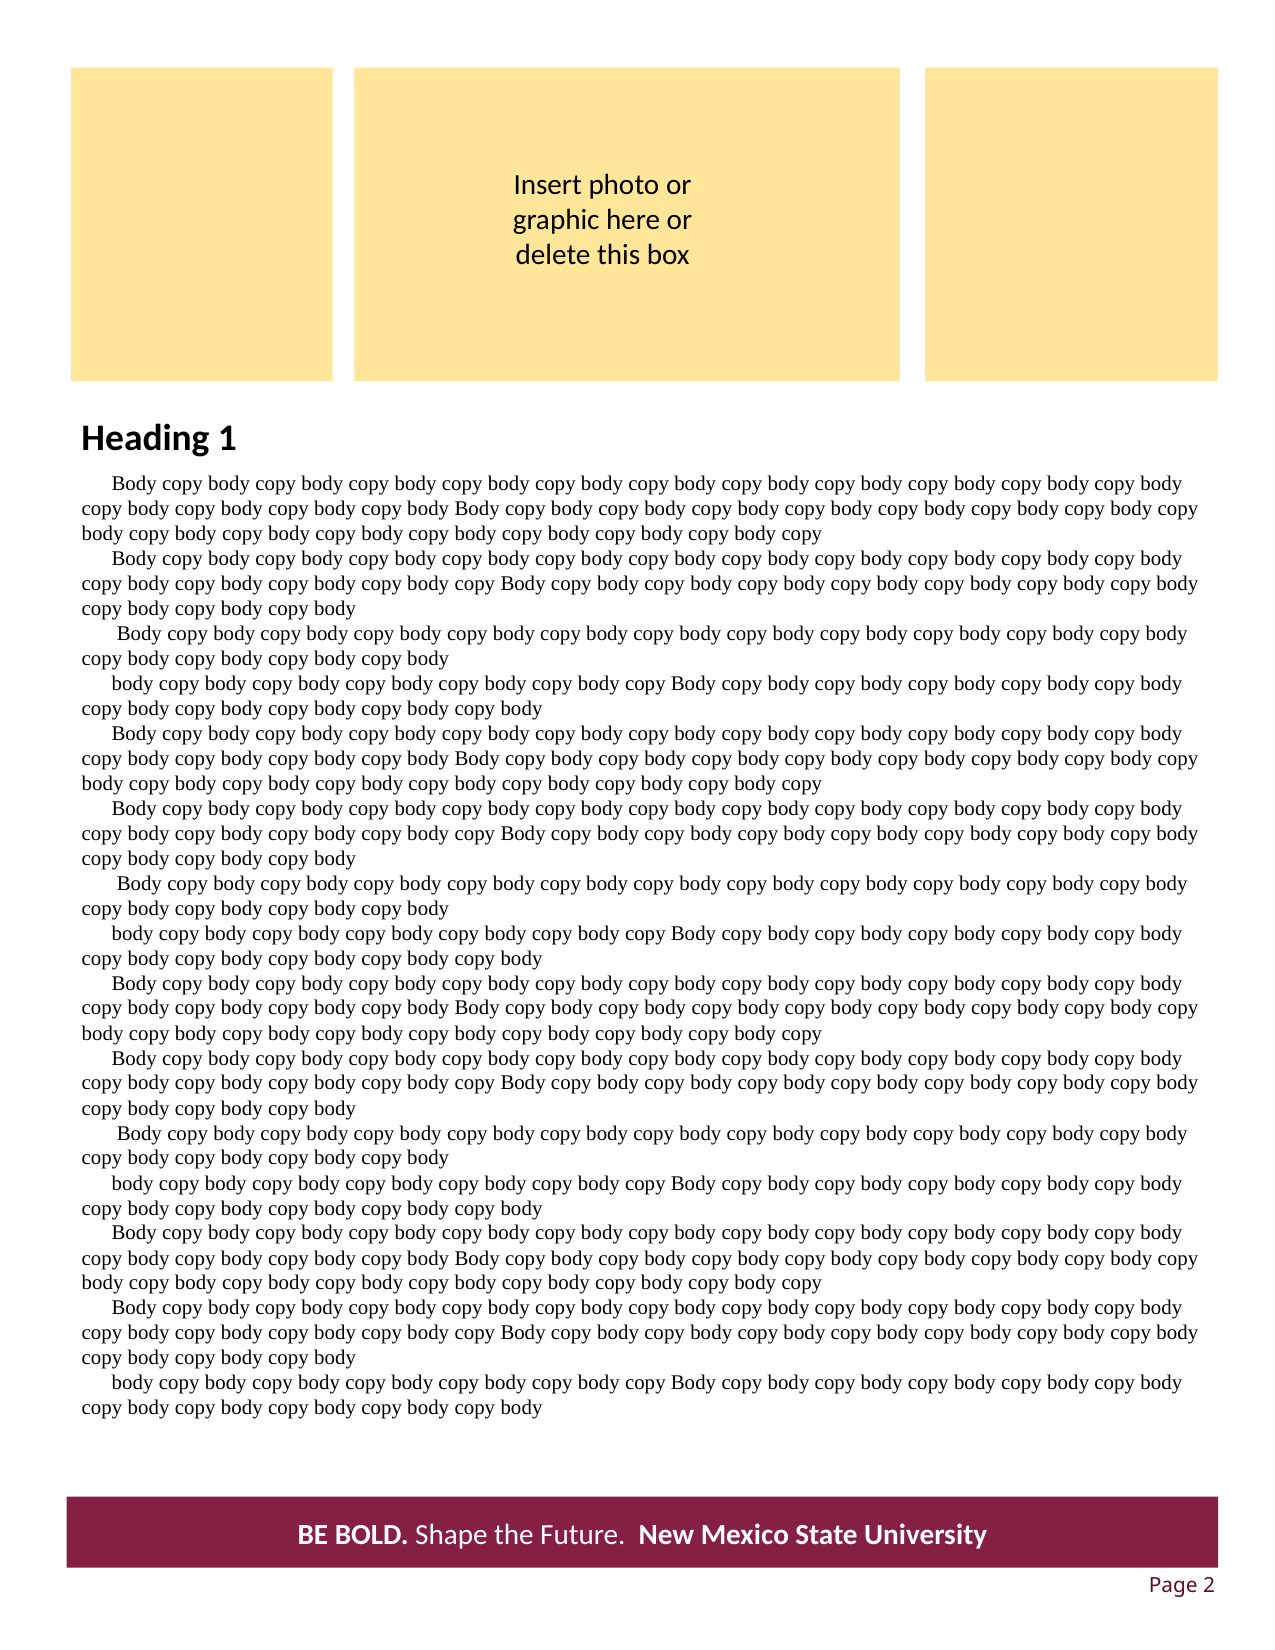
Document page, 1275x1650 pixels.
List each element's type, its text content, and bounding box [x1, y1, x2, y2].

text_box Insert photo or graphic here or delete this box [471, 157, 734, 278]
text_box [70, 67, 334, 382]
text_box [66, 1496, 1219, 1507]
text_box Body copy body copy body copy body copy body copy body copy body copy body copy body copy body copy body copy body copy body copy body copy body copy body Body copy body copy body copy body copy body copy body copy body copy body copy body copy body copy body copy body copy body copy body copy body copy body copy Body copy body copy body copy body copy body copy body copy body copy body copy body copy body copy body copy body copy body copy body copy body copy body copy Body copy body copy body copy body copy body copy body copy body copy body copy body copy body copy body Body copy body copy body copy body copy body copy body copy body copy body copy body copy body copy body copy body copy body copy body copy body copy body body copy body copy body copy body copy body copy body copy Body copy body copy body copy body copy body copy body copy body copy body copy body copy body copy body Body copy body copy body copy body copy body copy body copy body copy body copy body copy body copy body copy body copy body copy body copy body copy body Body copy body copy body copy body copy body copy body copy body copy body copy body copy body copy body copy body copy body copy body copy body copy body copy Body copy body copy body copy body copy body copy body copy body copy body copy body copy body copy body copy body copy body copy body copy body copy body copy Body copy body copy body copy body copy body copy body copy body copy body copy body copy body copy body Body copy body copy body copy body copy body copy body copy body copy body copy body copy body copy body copy body copy body copy body copy body copy body body copy body copy body copy body copy body copy body copy Body copy body copy body copy body copy body copy body copy body copy body copy body copy body copy body Body copy body copy body copy body copy body copy body copy body copy body copy body copy body copy body copy body copy body copy body copy body copy body Body copy body copy body copy body copy body copy body copy body copy body copy body copy body copy body copy body copy body copy body copy body copy body copy Body copy body copy body copy body copy body copy body copy body copy body copy body copy body copy body copy body copy body copy body copy body copy body copy Body copy body copy body copy body copy body copy body copy body copy body copy body copy body copy body Body copy body copy body copy body copy body copy body copy body copy body copy body copy body copy body copy body copy body copy body copy body copy body body copy body copy body copy body copy body copy body copy Body copy body copy body copy body copy body copy body copy body copy body copy body copy body copy body Body copy body copy body copy body copy body copy body copy body copy body copy body copy body copy body copy body copy body copy body copy body copy body Body copy body copy body copy body copy body copy body copy body copy body copy body copy body copy body copy body copy body copy body copy body copy body copy Body copy body copy body copy body copy body copy body copy body copy body copy body copy body copy body copy body copy body copy body copy body copy body copy Body copy body copy body copy body copy body copy body copy body copy body copy body copy body copy body body copy body copy body copy body copy body copy body copy Body copy body copy body copy body copy body copy body copy body copy body copy body copy body copy body [66, 466, 1219, 1452]
text_box BE BOLD. Shape the Future. New Mexico State University [66, 1507, 1219, 1583]
text_box Page 2 [881, 1564, 1230, 1615]
text_box [353, 67, 901, 382]
text_box [924, 67, 1219, 382]
text_box Heading 1 [66, 405, 1219, 466]
